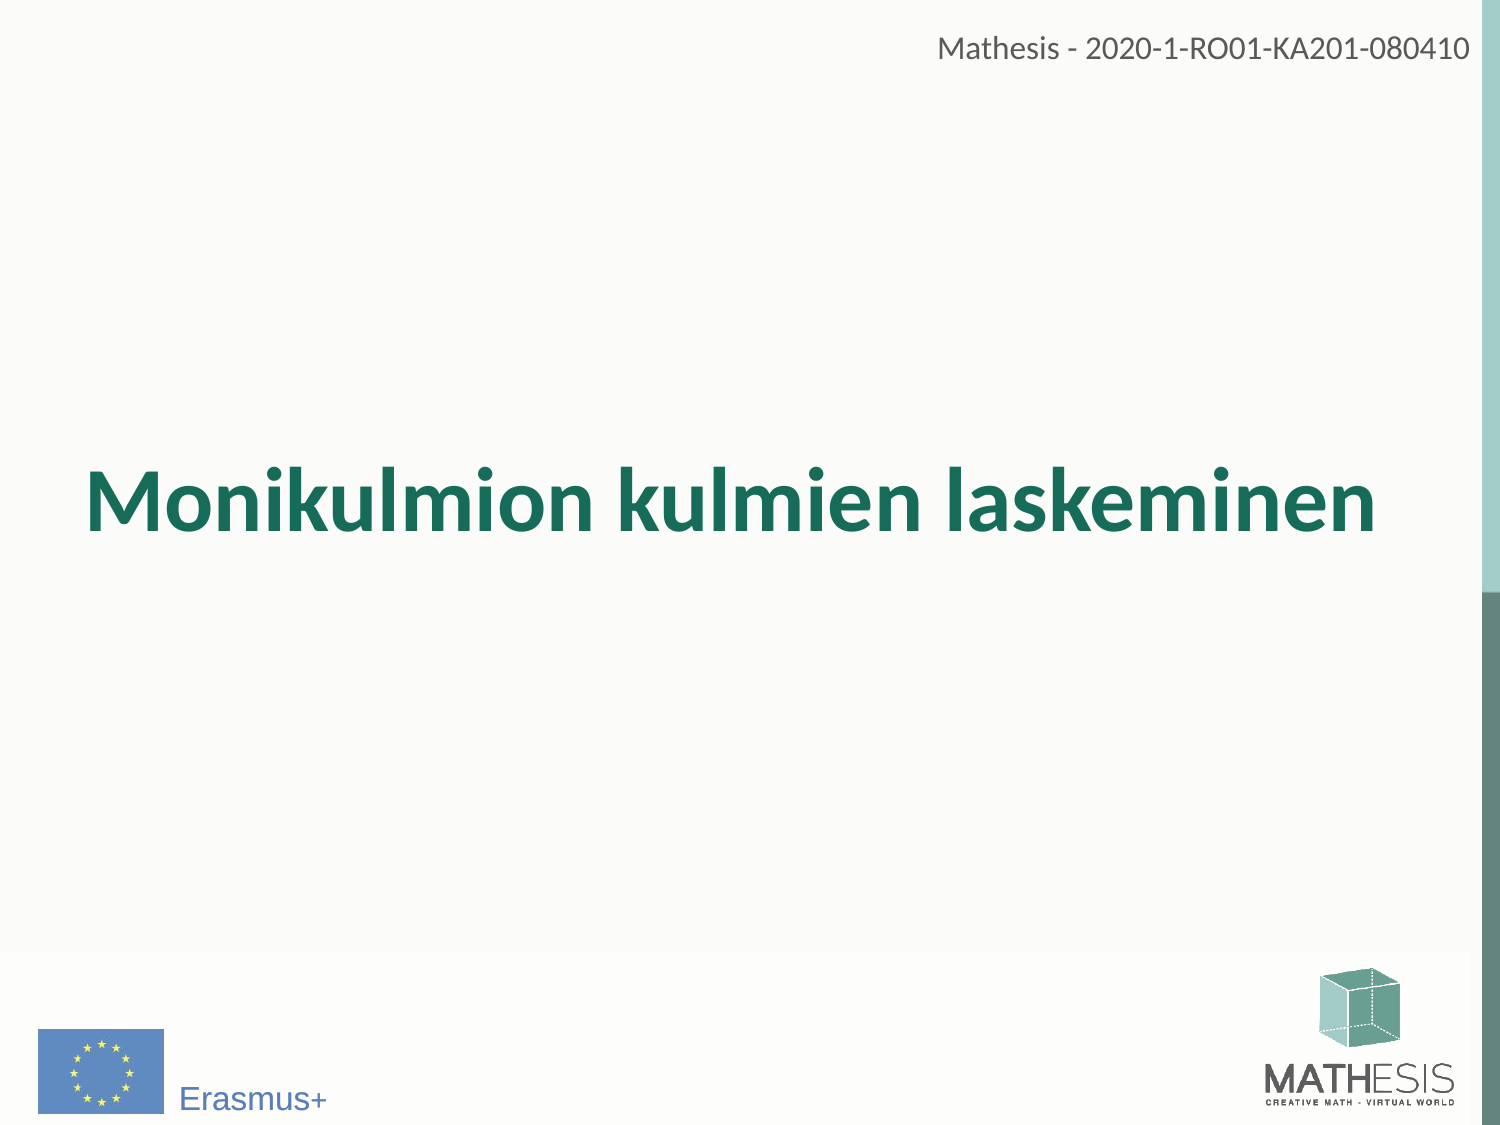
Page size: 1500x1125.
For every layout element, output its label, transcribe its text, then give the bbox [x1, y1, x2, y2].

title Monikulmion kulmien laskeminen [53, 432, 1411, 674]
